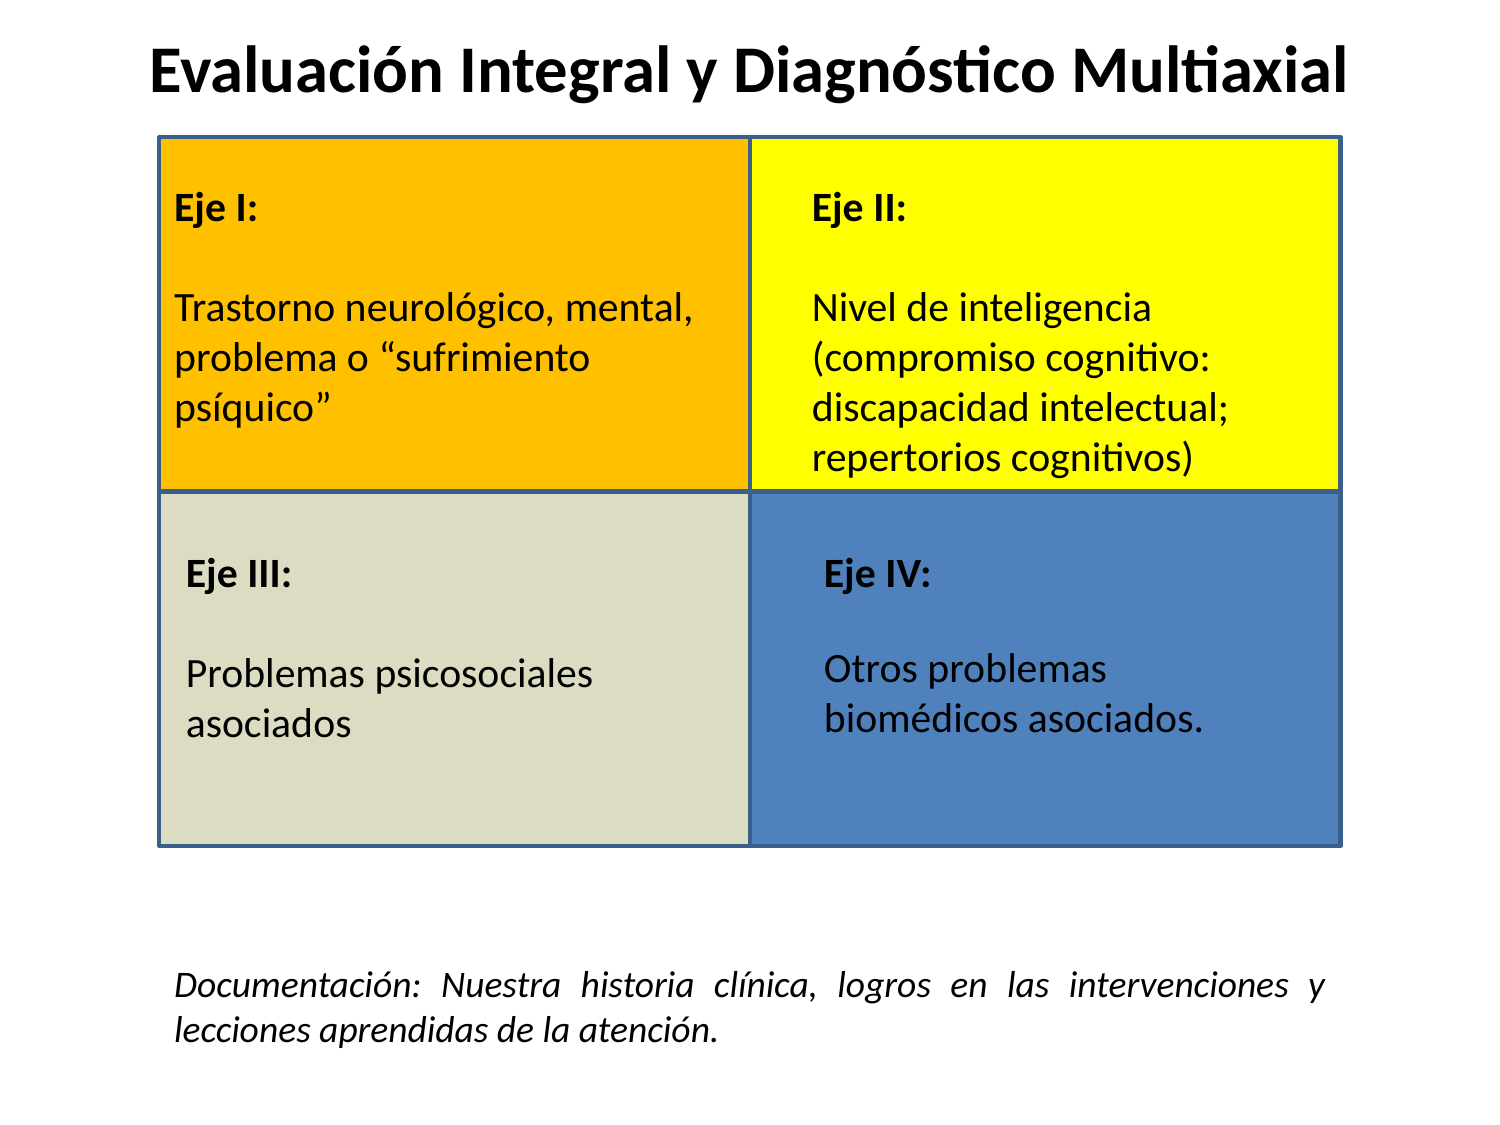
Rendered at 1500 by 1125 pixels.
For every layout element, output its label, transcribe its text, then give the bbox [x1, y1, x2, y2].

text_box [157, 489, 748, 848]
text_box Evaluación Integral y Diagnóstico Multiaxial [41, 18, 1459, 114]
text_box [748, 494, 1343, 848]
text_box [748, 135, 1343, 494]
text_box [157, 135, 748, 489]
text_box Documentación: Nuestra historia clínica, logros en las intervenciones y lecciones aprendidas de la atención. [159, 952, 1341, 1057]
text_box Eje IV: Otros problemas biomédicos asociados. [809, 538, 1306, 794]
text_box Eje III: Problemas psicosociales asociados [171, 538, 715, 754]
text_box Eje II: Nivel de inteligencia (compromiso cognitivo: discapacidad intelectual; repertorios cognitivos) [797, 172, 1317, 533]
text_box Eje I: Trastorno neurológico, mental, problema o “sufrimiento psíquico” [159, 172, 715, 438]
